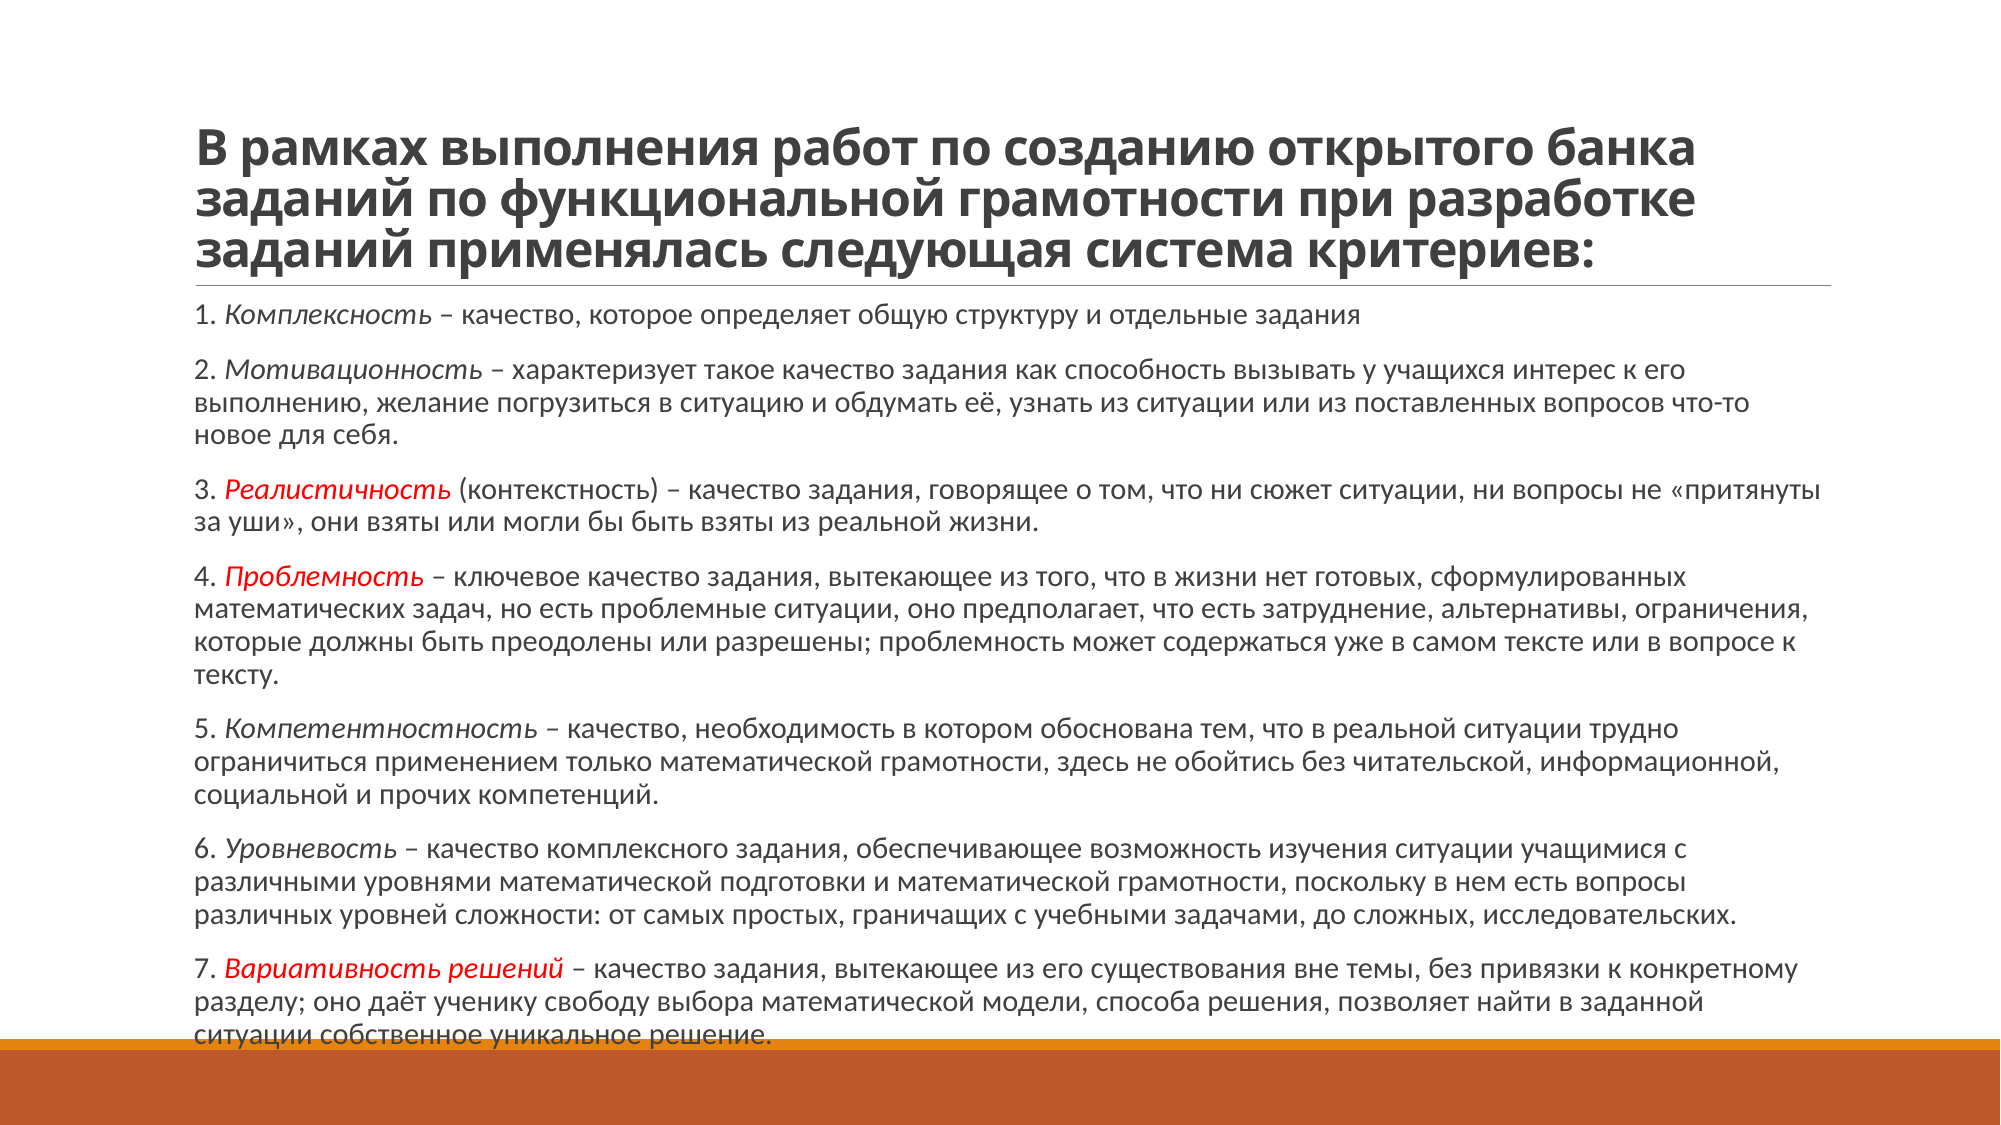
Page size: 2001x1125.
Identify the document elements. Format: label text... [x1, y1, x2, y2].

title В рамках выполнения работ по созданию открытого банка заданий по функциональной грамотности при разработке заданий применялась следующая система критериев: [180, 47, 1830, 285]
list 1. Комплексность – качество, которое определяет общую структуру и отдельные задания 2. Мотивационность – характеризует такое качество задания как способность вызывать у учащихся интерес к его выполнению, желание погрузиться в ситуацию и обдумать её, узнать из ситуации или из поставленных вопросов что-то новое для себя. 3. Реалистичность (контекстность) – качество задания, говорящее о том, что ни сюжет ситуации, ни вопросы не «притянуты за уши», они взяты или могли бы быть взяты из реальной жизни. 4. Проблемность – ключевое качество задания, вытекающее из того, что в жизни нет готовых, сформулированных математических задач, но есть проблемные ситуации, оно предполагает, что есть затруднение, альтернативы, ограничения, которые должны быть преодолены или разрешены; проблемность может содержаться уже в самом тексте или в вопросе к тексту. 5. Компетентностность – качество, необходимость в котором обоснована тем, что в реальной ситуации трудно ограничиться применением только математической грамотности, здесь не обойтись без читательской, информационной, социальной и прочих компетенций. 6. Уровневость – качество комплексного задания, обеспечивающее возможность изучения ситуации учащимися с различными уровнями математической подготовки и математической грамотности, поскольку в нем есть вопросы различных уровней сложности: от самых простых, граничащих с учебными задачами, до сложных, исследовательских. 7. Вариативность решений – качество задания, вытекающее из его существования вне темы, без привязки к конкретному разделу; оно даёт ученику свободу выбора математической модели, способа решения, позволяет найти в заданной ситуации собственное уникальное решение. [180, 291, 1830, 1059]
